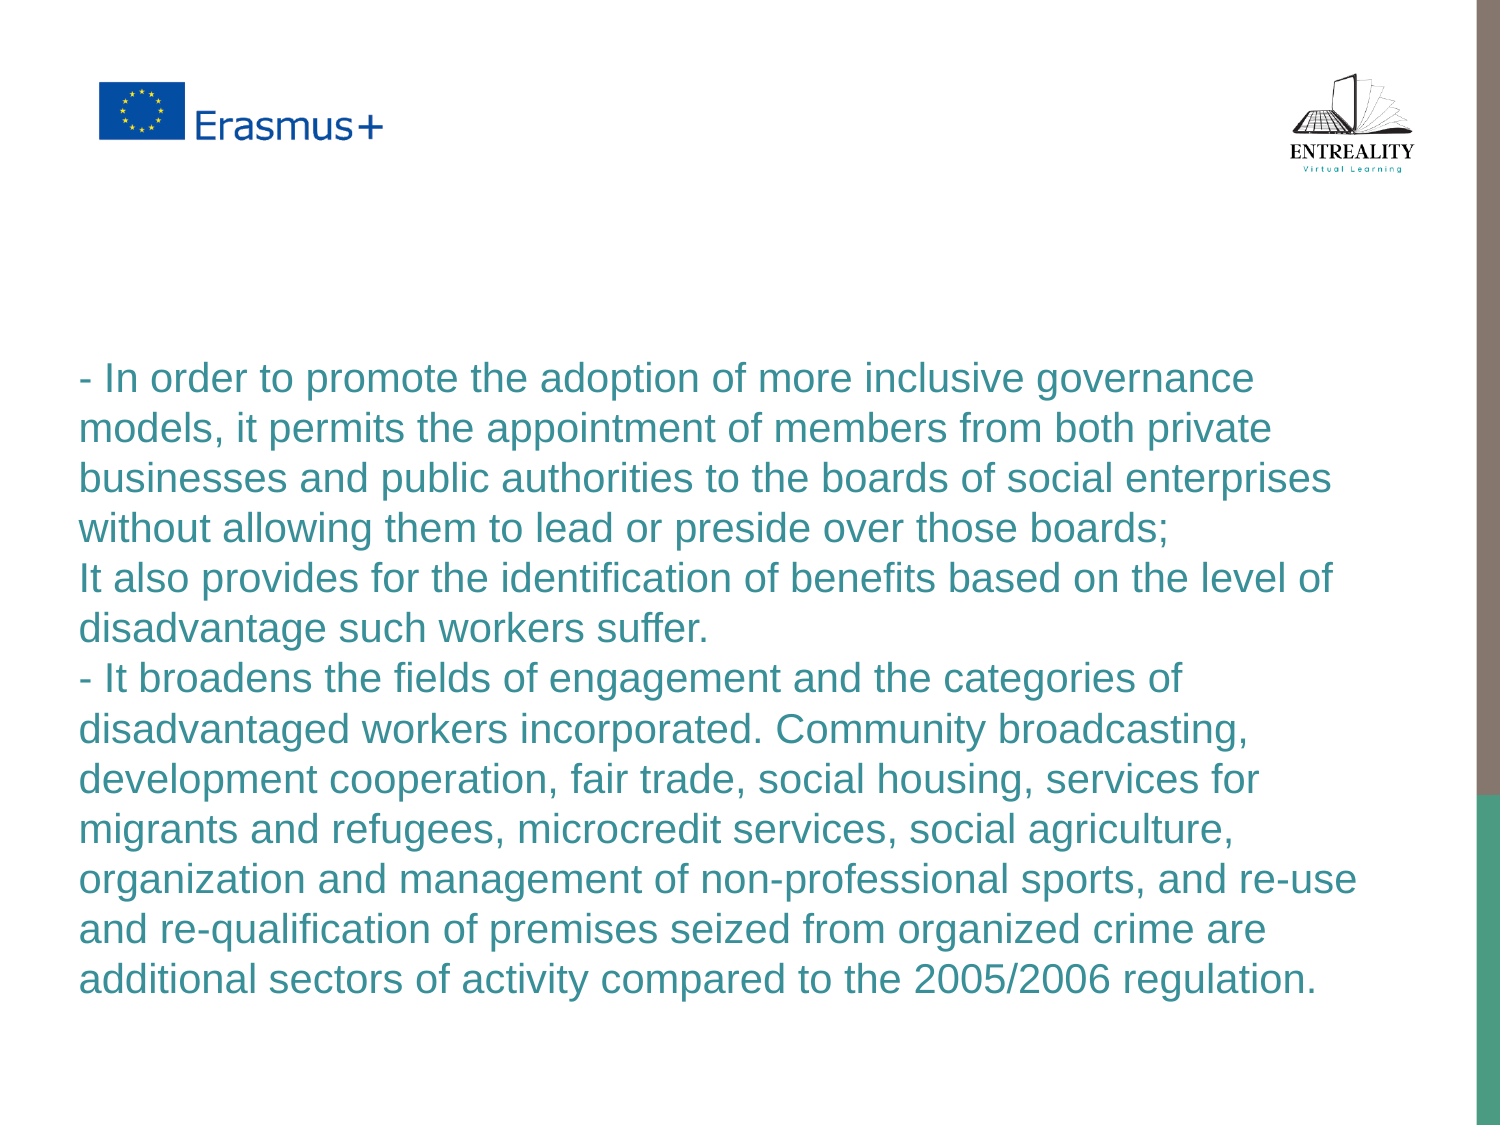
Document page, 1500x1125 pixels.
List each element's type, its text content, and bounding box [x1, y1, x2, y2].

picture [1246, 17, 1458, 229]
subtitle [105, 656, 1301, 751]
picture [81, 64, 399, 156]
title - In order to promote the adoption of more inclusive governance models, it permits the appointment of members from both private businesses and public authorities to the boards of social enterprises without allowing them to lead or preside over those boards; It also provides for the identification of benefits based on the level of disadvantage such workers suffer. - It broadens the fields of engagement and the categories of disadvantaged workers incorporated. Community broadcasting, development cooperation, fair trade, social housing, services for migrants and refugees, microcredit services, social agriculture, organization and management of non-professional sports, and re-use and re-qualification of premises seized from organized crime are additional sectors of activity compared to the 2005/2006 regulation. [63, 412, 1388, 1040]
